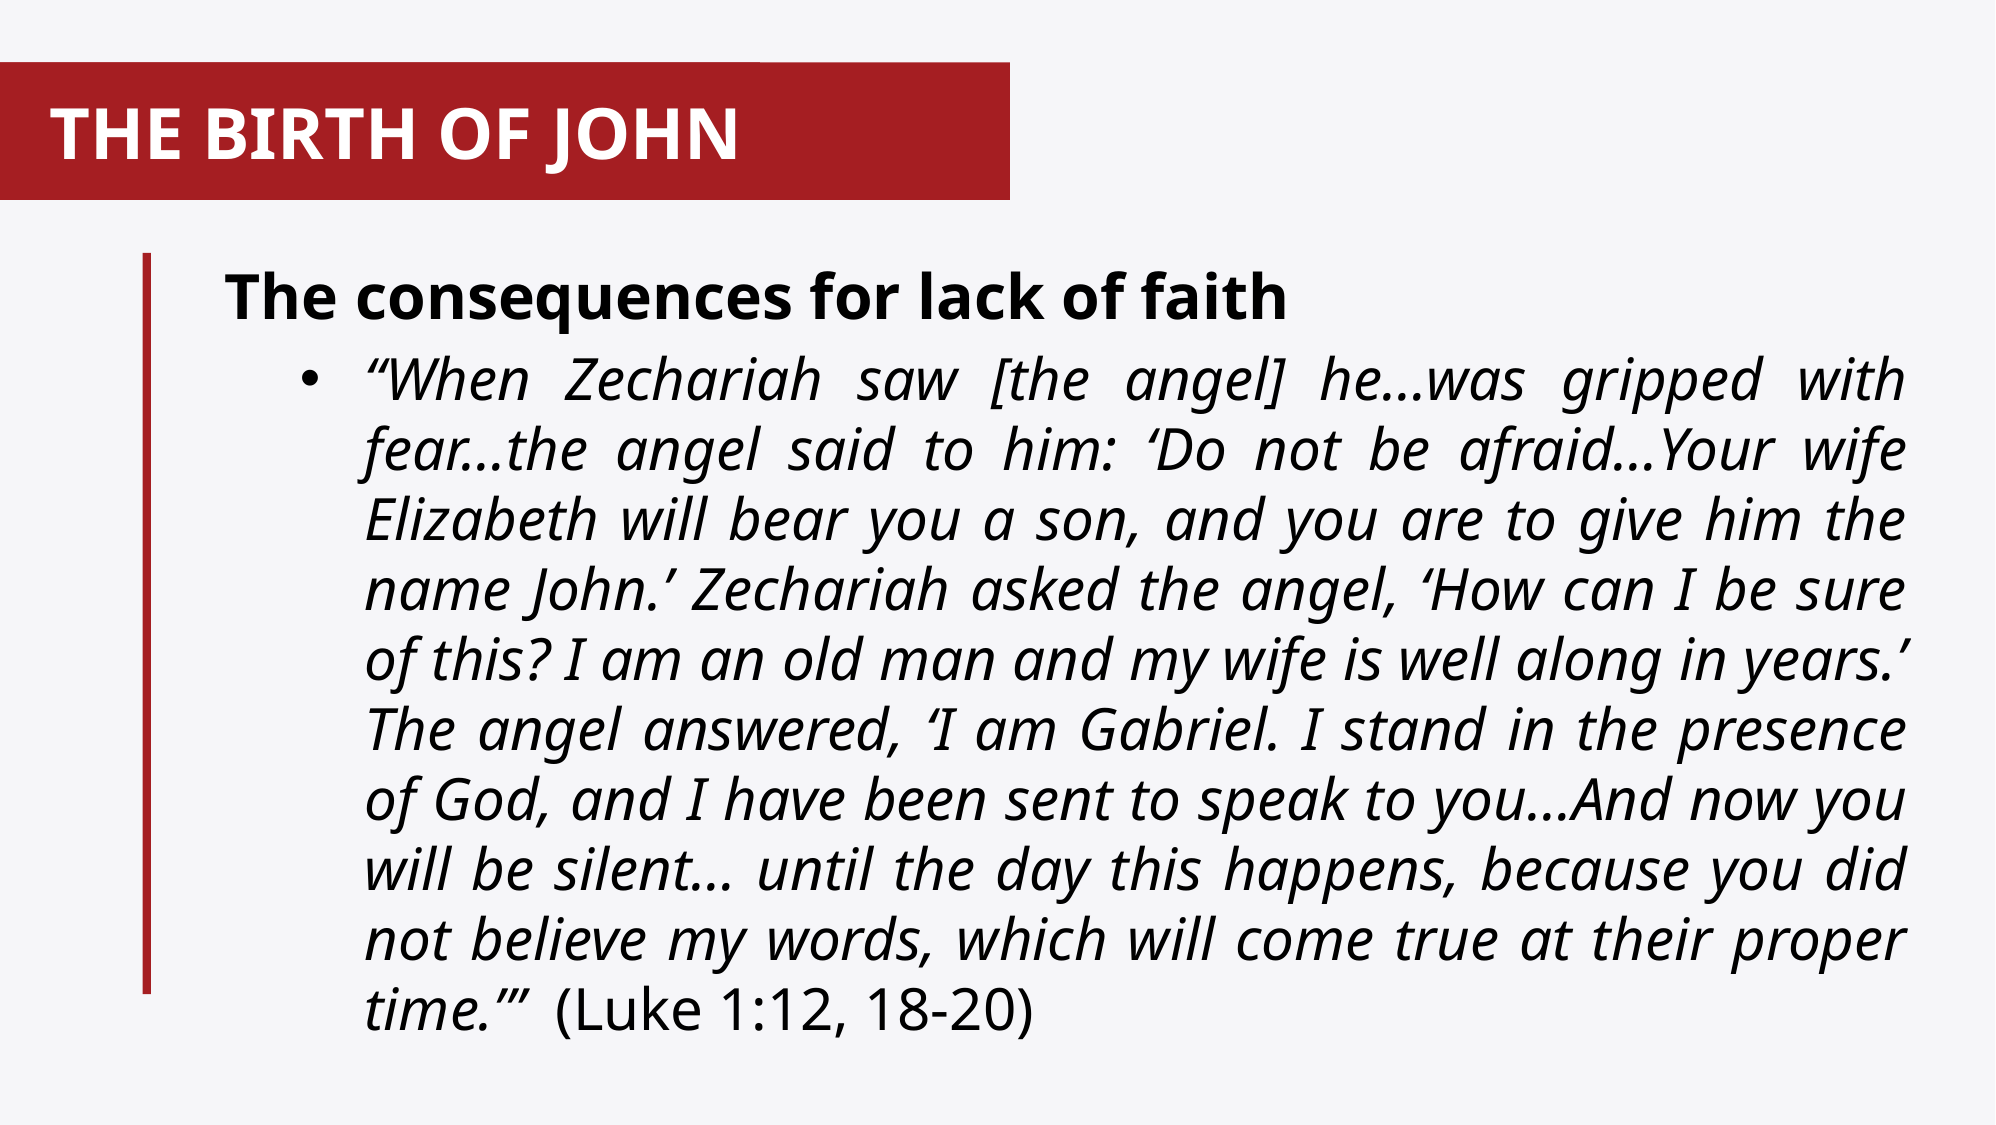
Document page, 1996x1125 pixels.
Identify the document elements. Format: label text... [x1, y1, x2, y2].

text_box The consequences for lack of faith “When Zechariah saw [the angel] he…was gripped with fear…the angel said to him: ‘Do not be afraid…Your wife Elizabeth will bear you a son, and you are to give him the name John.’ Zechariah asked the angel, ‘How can I be sure of this? I am an old man and my wife is well along in years.’ The angel answered, ‘I am Gabriel. I stand in the presence of God, and I have been sent to speak to you…And now you will be silent… until the day this happens, because you did not believe my words, which will come true at their proper time.’” (Luke 1:12, 18-20) [209, 249, 1923, 425]
title THE BIRTH OF JOHN [0, 62, 1010, 200]
